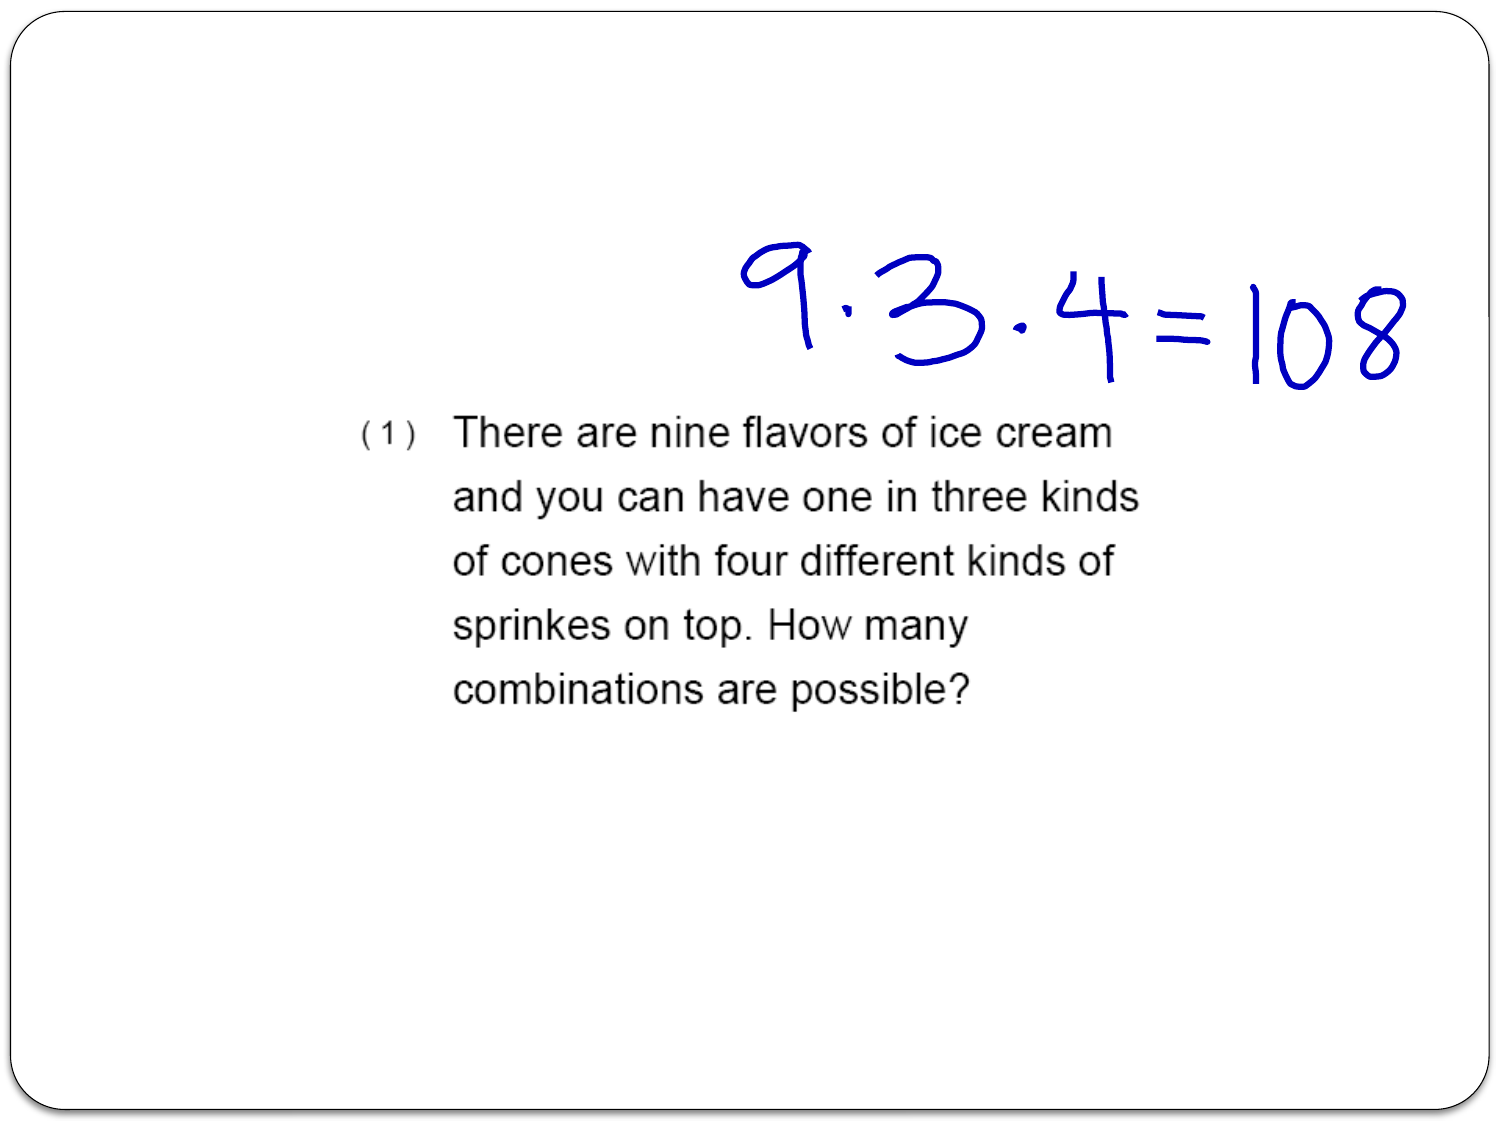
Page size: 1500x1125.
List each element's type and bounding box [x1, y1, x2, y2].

text_box [1015, 324, 1025, 332]
text_box [1252, 286, 1257, 384]
text_box [1156, 338, 1208, 342]
text_box [1104, 295, 1128, 316]
text_box [1157, 311, 1205, 319]
text_box [743, 244, 812, 349]
text_box [1100, 276, 1113, 383]
text_box [1279, 301, 1330, 388]
text_box [1058, 271, 1103, 316]
text_box [842, 306, 850, 315]
text_box [875, 256, 983, 364]
text_box [1356, 288, 1404, 378]
picture [359, 402, 1141, 723]
